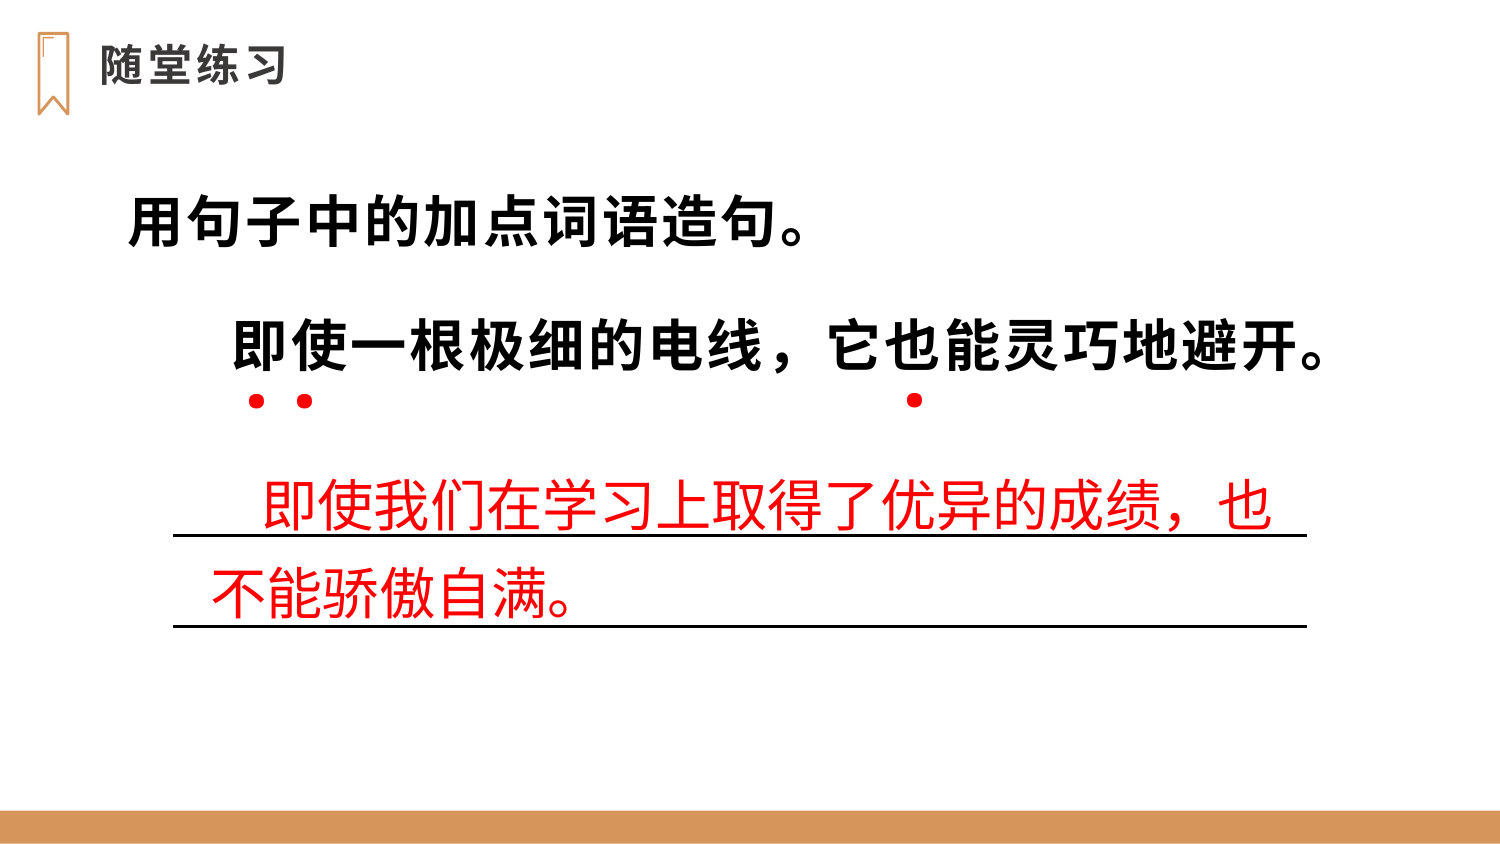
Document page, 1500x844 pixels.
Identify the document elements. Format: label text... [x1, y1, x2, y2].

text_box 即使一根极细的电线，它也能灵巧地避开。 [220, 304, 1362, 383]
text_box 随堂练习 [88, 32, 301, 96]
text_box 用句子中的加点词语造句。 [115, 180, 915, 259]
text_box · [891, 338, 973, 444]
text_box · · [233, 339, 354, 444]
text_box 即使我们在学习上取得了优异的成绩，也不能骄傲自满。 [199, 444, 1311, 632]
